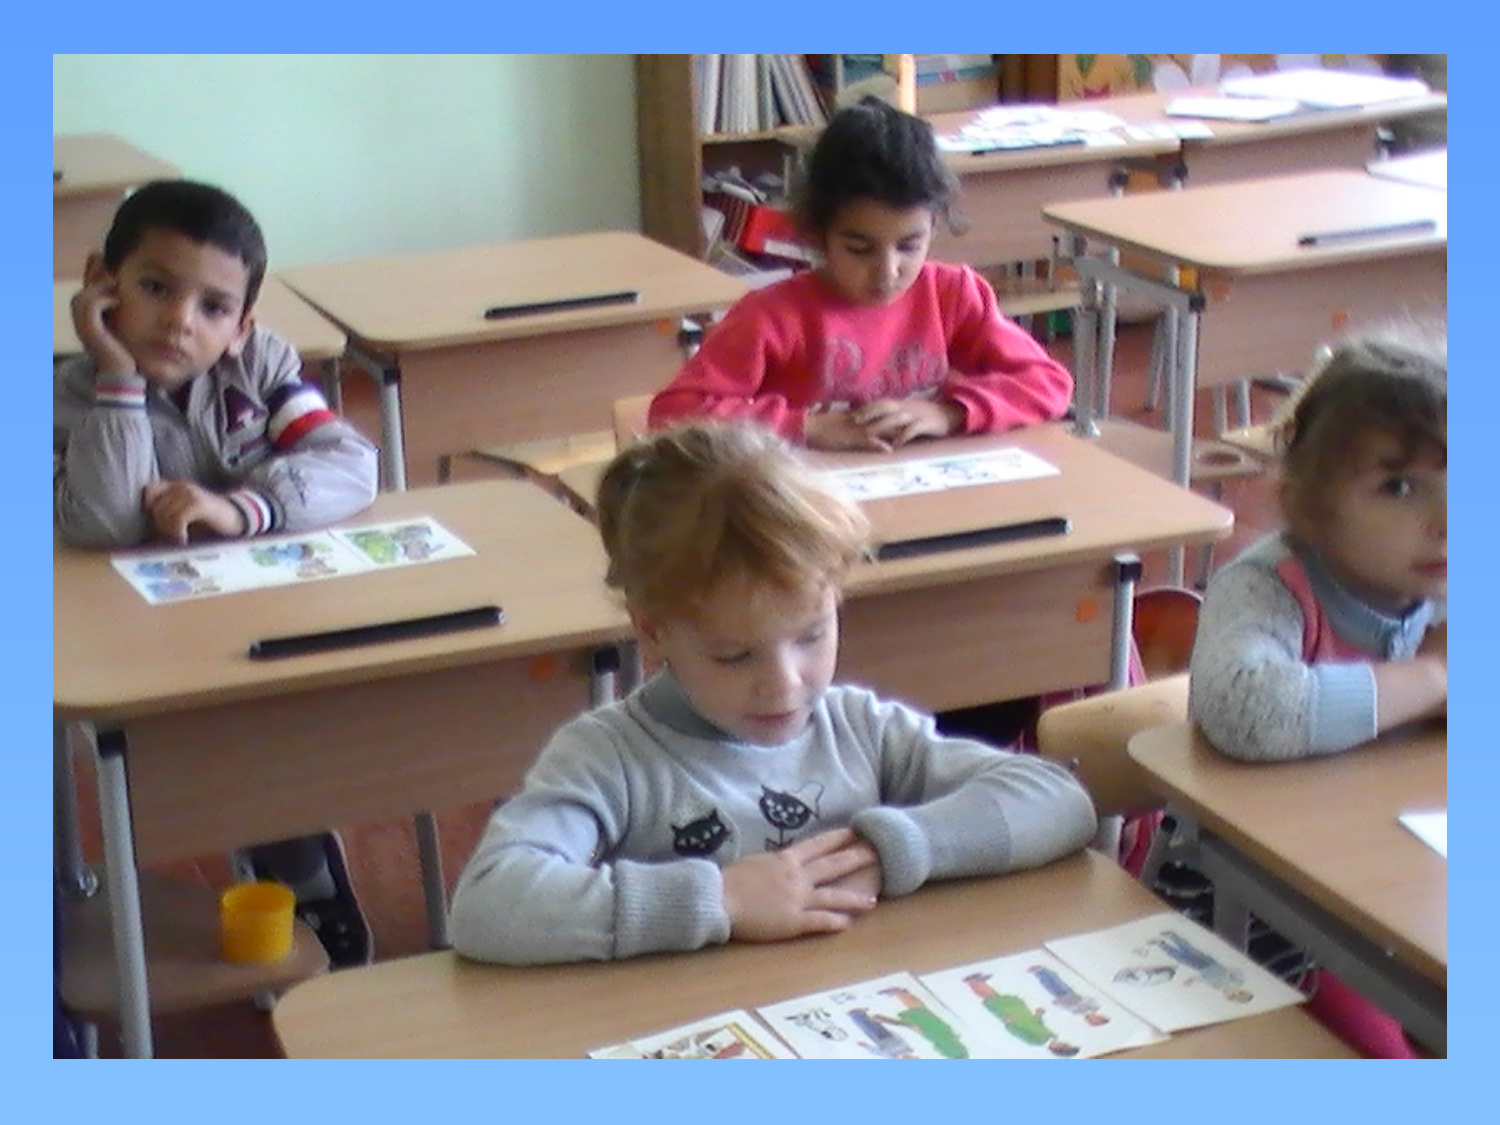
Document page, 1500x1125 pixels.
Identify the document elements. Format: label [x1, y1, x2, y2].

picture [52, 54, 1448, 1059]
